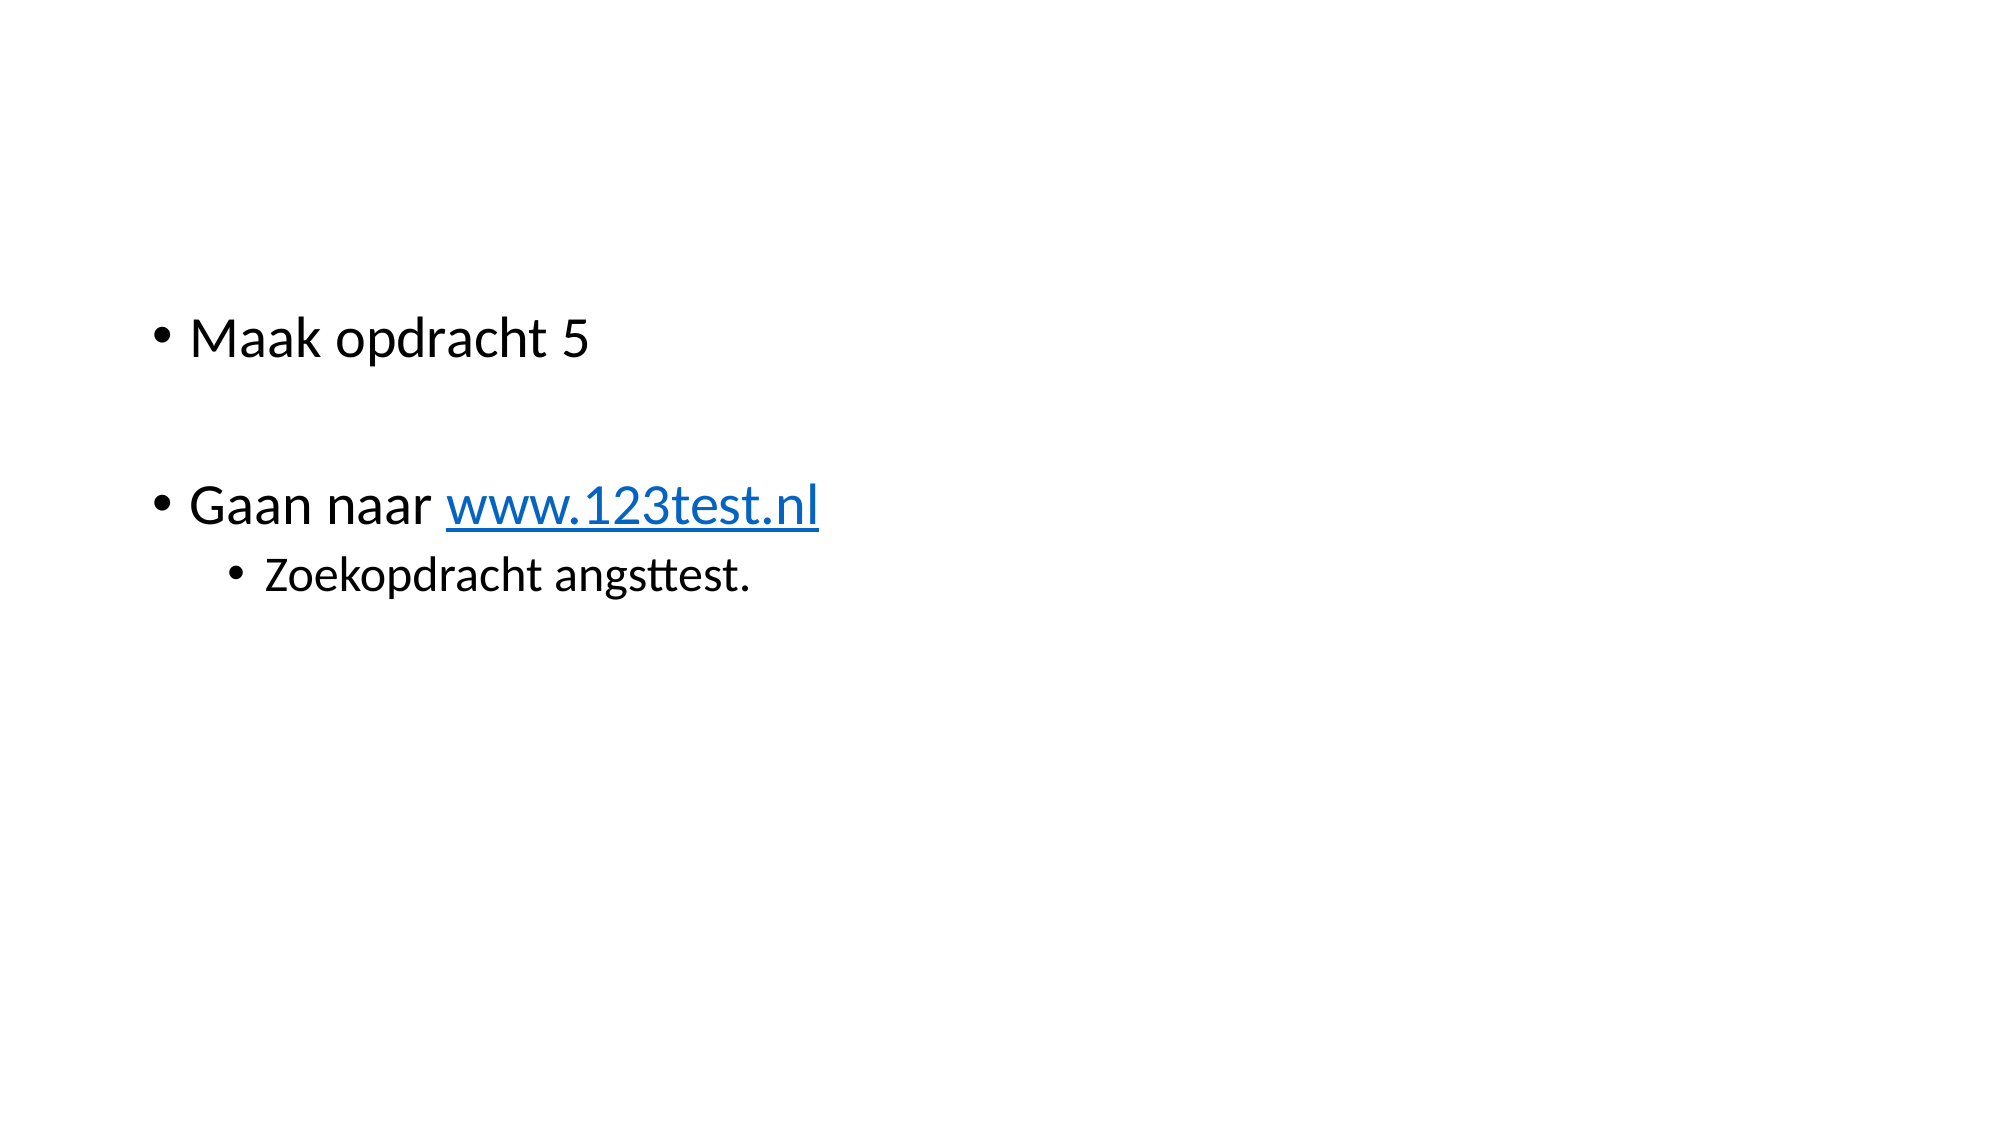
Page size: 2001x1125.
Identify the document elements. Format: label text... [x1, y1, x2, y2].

list Maak opdracht 5 Gaan naar www.123test.nl Zoekopdracht angsttest. [137, 299, 1863, 1014]
